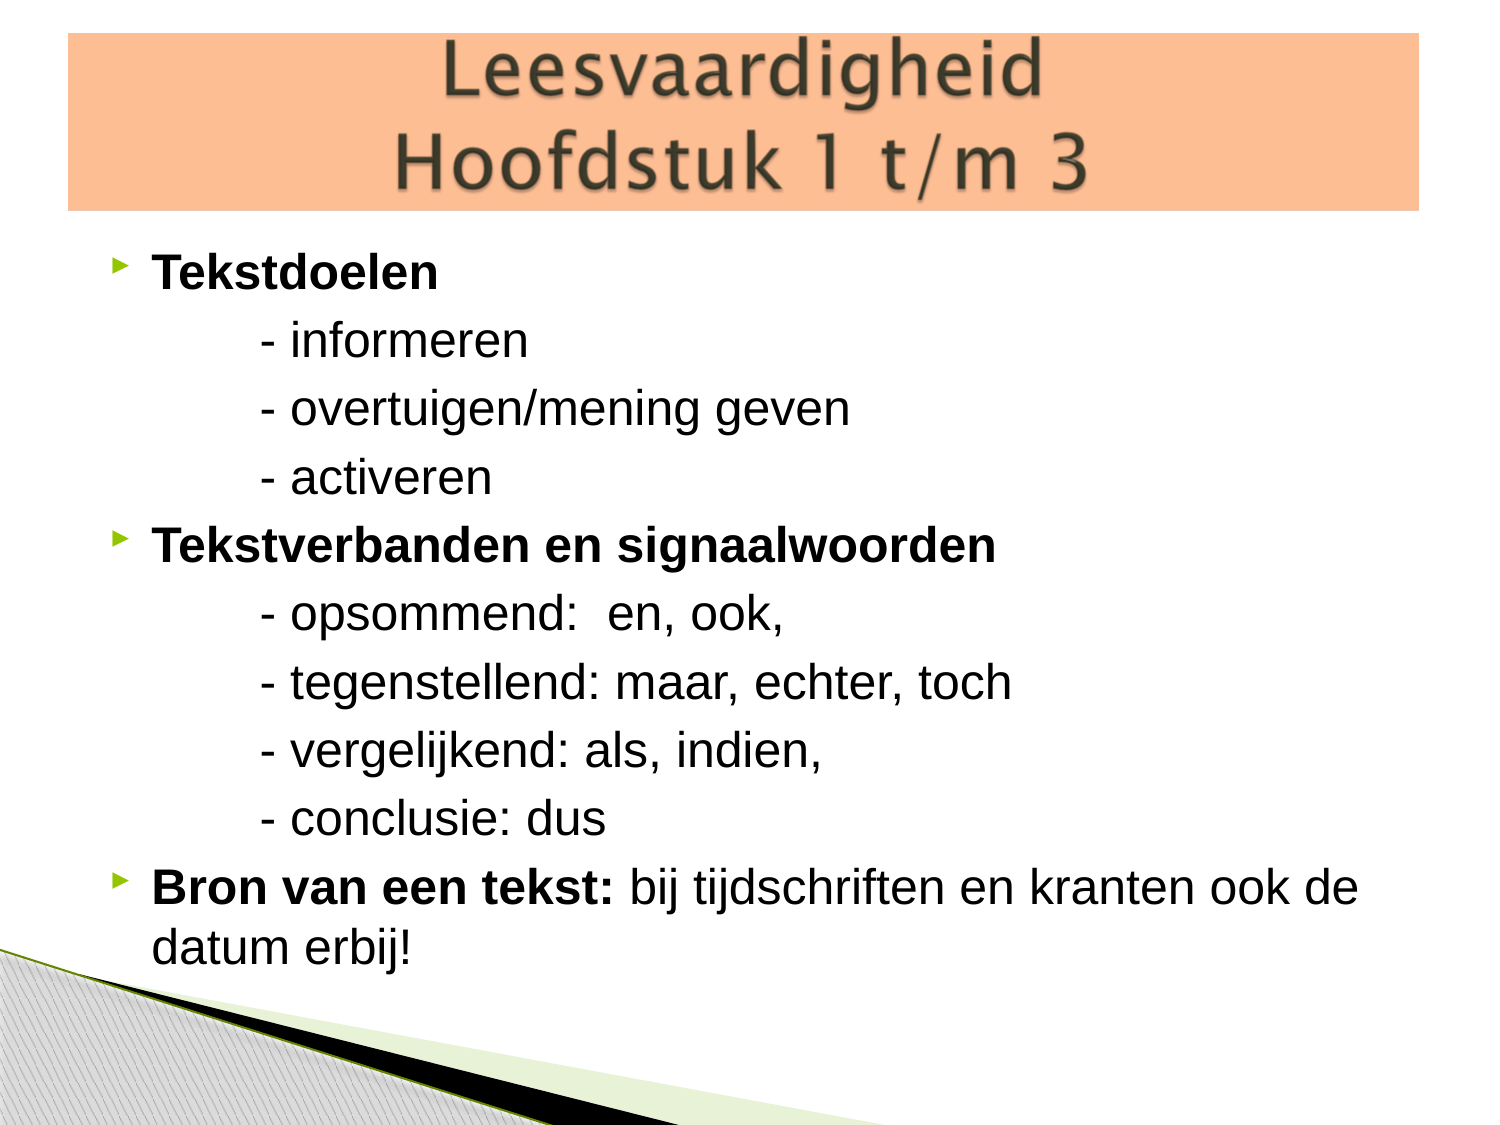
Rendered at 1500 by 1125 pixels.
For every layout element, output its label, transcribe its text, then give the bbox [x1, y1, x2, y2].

picture [68, 4, 1419, 270]
list Tekstdoelen - informeren - overtuigen/mening geven - activeren Tekstverbanden en signaalwoorden - opsommend: en, ook, - tegenstellend: maar, echter, toch - vergelijkend: als, indien, - conclusie: dus Bron van een tekst: bij tijdschriften en kranten ook de datum erbij! [76, 231, 1471, 1000]
